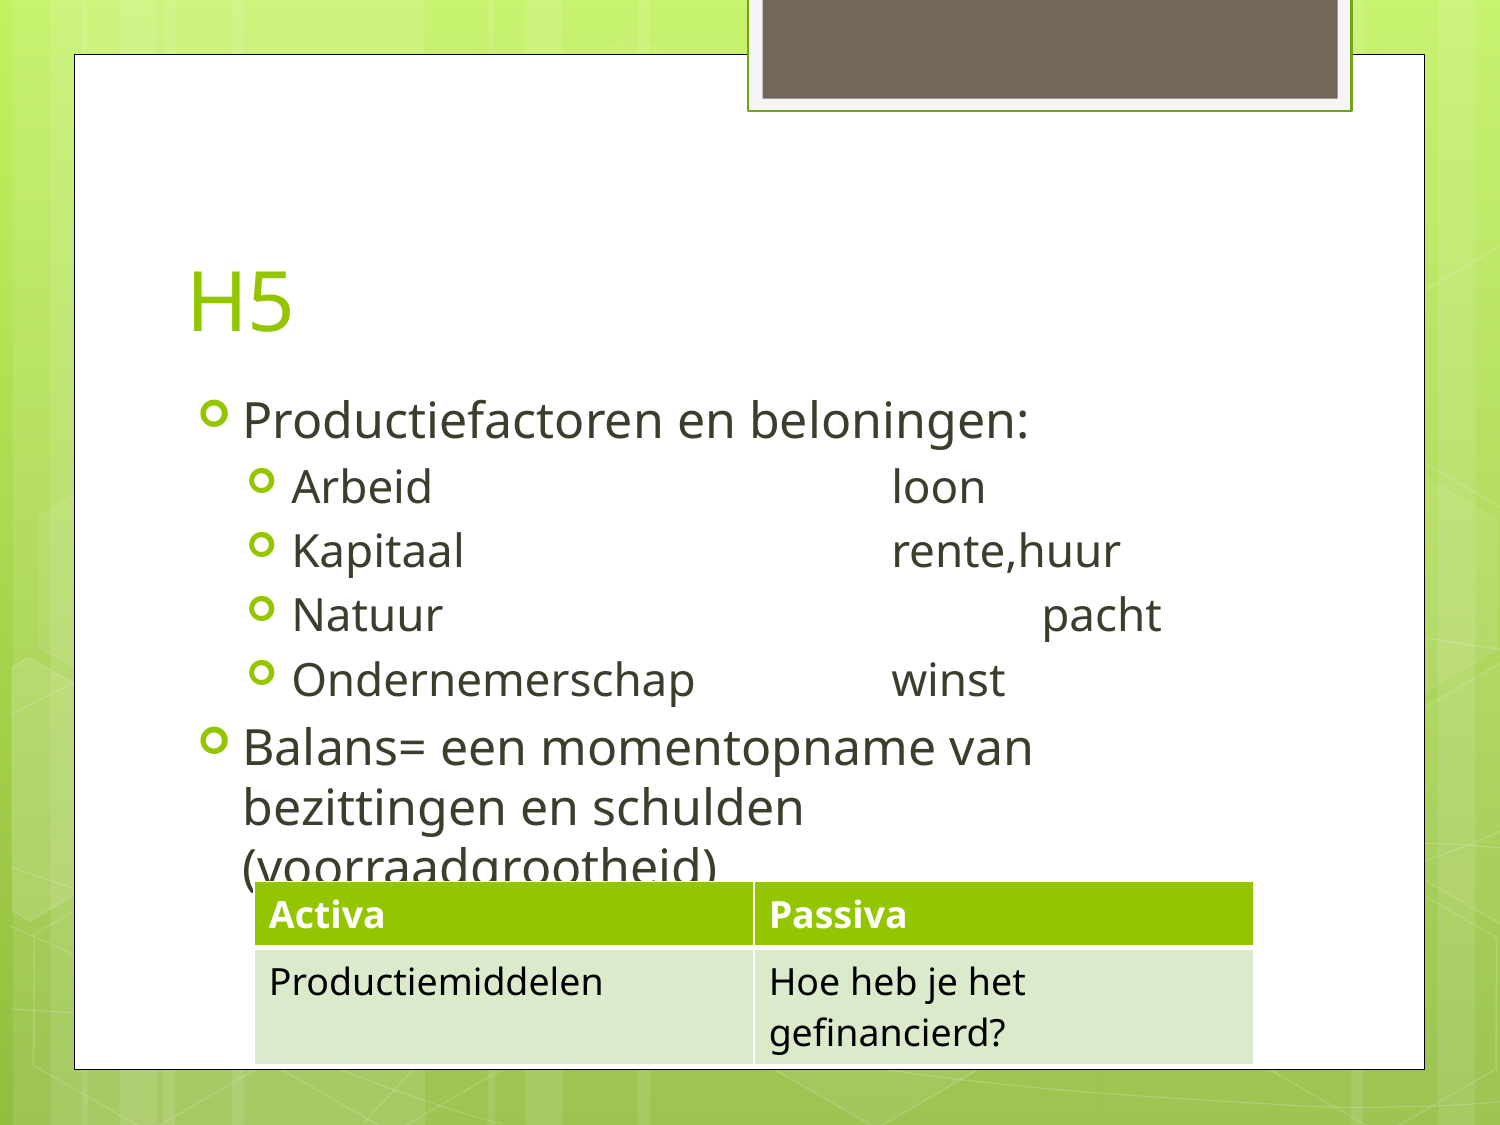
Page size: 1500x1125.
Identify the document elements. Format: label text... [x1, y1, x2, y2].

list Productiefactoren en beloningen: Arbeid loon Kapitaal rente,huur Natuur pacht Ondernemerschap winst Balans= een momentopname van bezittingen en schulden (voorraadgrootheid) [171, 381, 1283, 957]
table_header Activa [255, 882, 753, 945]
table_cell Productiemiddelen [255, 950, 753, 1064]
table_header Passiva [755, 882, 1253, 945]
title H5 [171, 168, 1324, 357]
table_cell Hoe heb je het gefinancierd? [755, 950, 1253, 1064]
